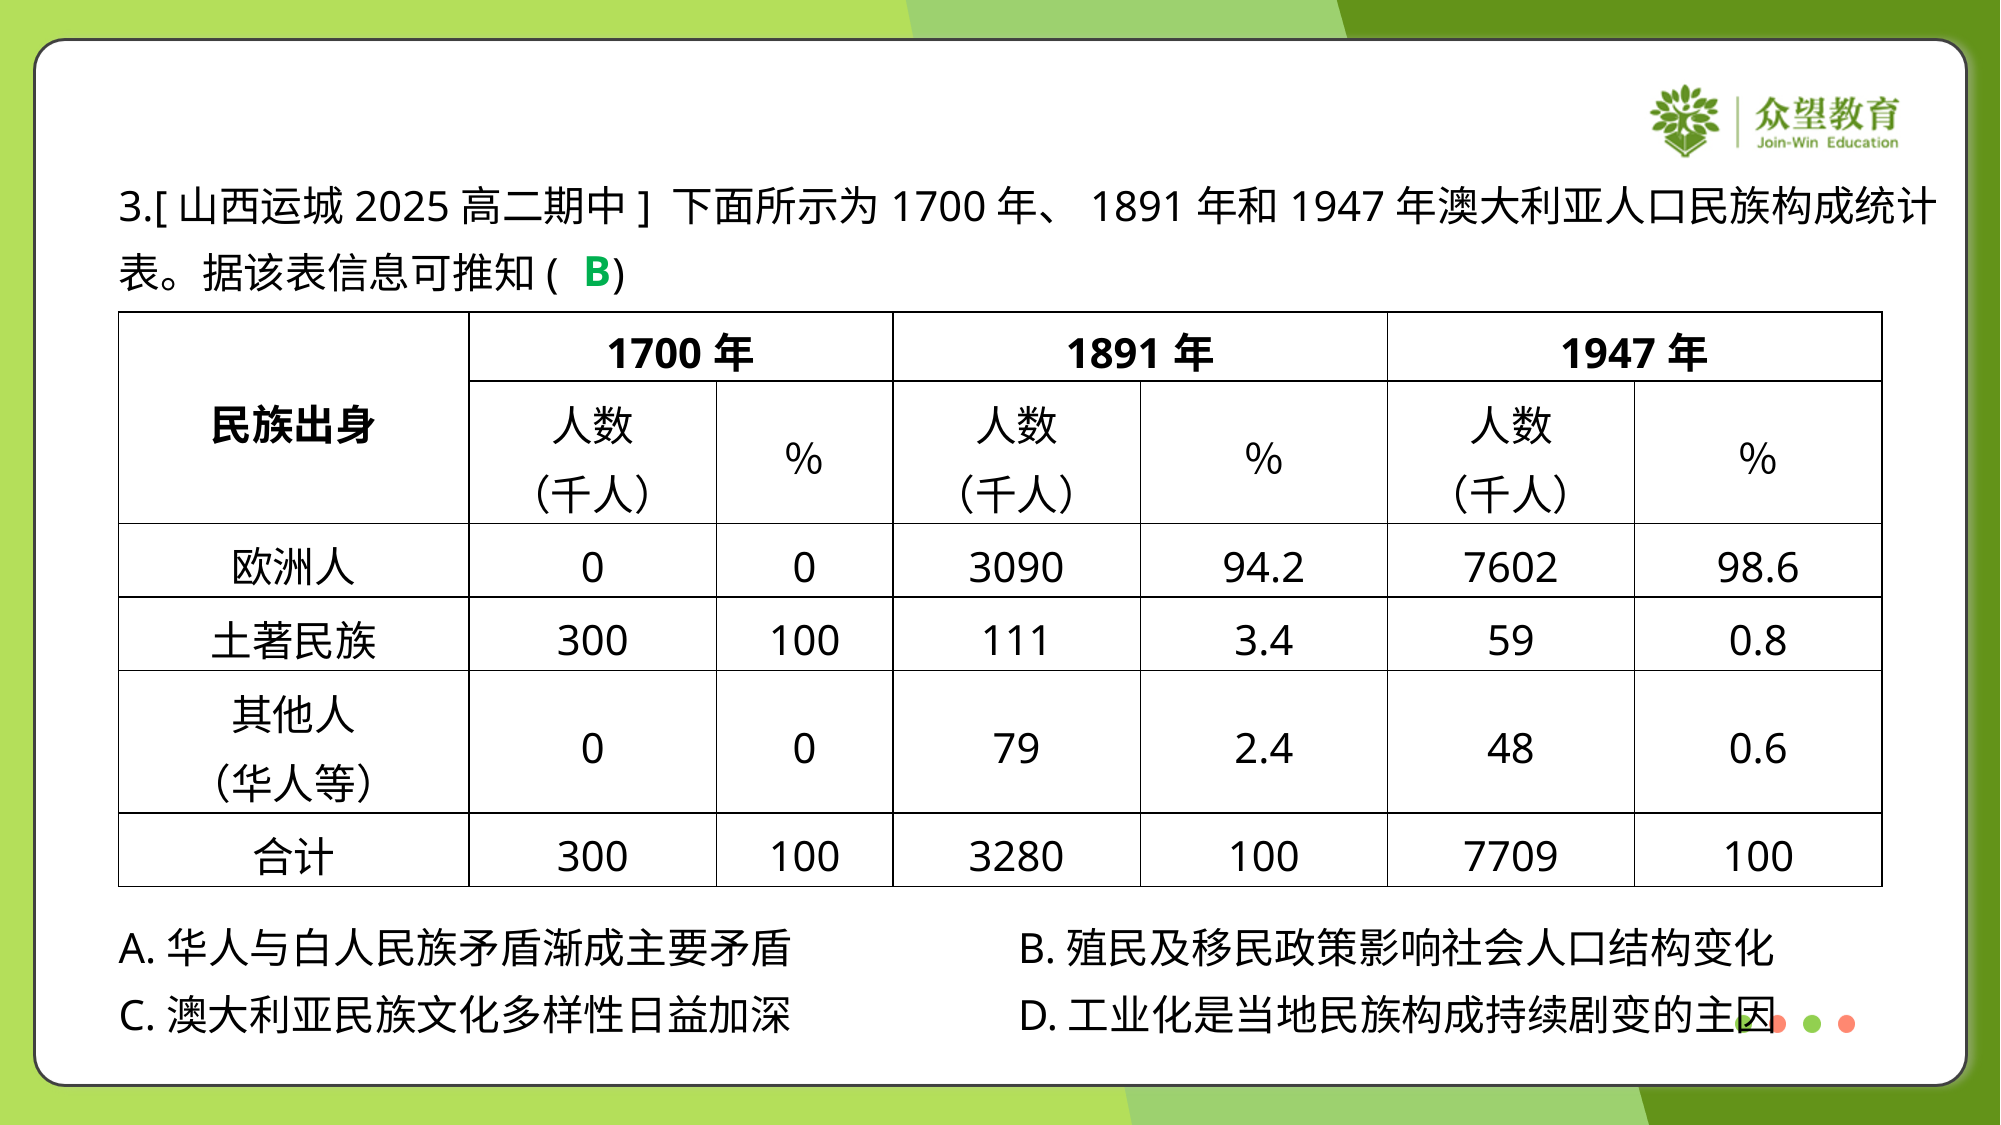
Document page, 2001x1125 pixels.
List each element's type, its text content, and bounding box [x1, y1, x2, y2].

table_cell 其他人 （华人等） [119, 671, 468, 812]
table_cell 100 [717, 814, 892, 886]
table_cell 0 [717, 671, 892, 812]
table_cell 3090 [894, 524, 1140, 596]
table_cell 94.2 [1141, 524, 1387, 596]
table_cell 7602 [1388, 524, 1634, 596]
table_cell 人数 （千人） [894, 382, 1140, 523]
text_box 3.[山西运城2025高二期中] 下面所示为1700年、1891年和1947年澳大利亚人口民族构成统计 表。据该表信息可推知( ) [118, 159, 1883, 291]
table_cell 300 [470, 814, 716, 886]
table_cell 0.6 [1635, 671, 1881, 812]
picture [0, 0, 2000, 1125]
table_cell 0.8 [1635, 598, 1881, 670]
table_cell ％ [1635, 382, 1881, 523]
text_box A.华人与白人民族矛盾渐成主要矛盾 B.殖民及移民政策影响社会人口结构变化 C.澳大利亚民族文化多样性日益加深 D.工业化是当地民族构成持续剧变的主因 [118, 901, 1883, 1033]
table_cell ％ [1141, 382, 1387, 523]
table_cell 7709 [1388, 814, 1634, 886]
table_cell 98.6 [1635, 524, 1881, 596]
table_cell 48 [1388, 671, 1634, 812]
table_cell 79 [894, 671, 1140, 812]
table_cell 人数 （千人） [1388, 382, 1634, 523]
table_cell 111 [894, 598, 1140, 670]
table_cell 2.4 [1141, 671, 1387, 812]
table_cell 土著民族 [119, 598, 468, 670]
table_cell ％ [717, 382, 892, 523]
table_header 1891年 [894, 313, 1387, 380]
table_header 1947年 [1388, 313, 1881, 380]
table_cell 人数 （千人） [470, 382, 716, 523]
table_cell 100 [717, 598, 892, 670]
table_cell 0 [717, 524, 892, 596]
table_cell 100 [1635, 814, 1881, 886]
table_cell 59 [1388, 598, 1634, 670]
table_cell 0 [470, 524, 716, 596]
table_cell 3280 [894, 814, 1140, 886]
table_cell 3.4 [1141, 598, 1387, 670]
table_cell 0 [470, 671, 716, 812]
table_cell 欧洲人 [119, 524, 468, 596]
text_box B [567, 228, 627, 289]
table_cell 合计 [119, 814, 468, 886]
table_header 民族出身 [119, 313, 468, 523]
table_header 1700年 [470, 313, 892, 380]
table_cell 300 [470, 598, 716, 670]
table_cell 100 [1141, 814, 1387, 886]
